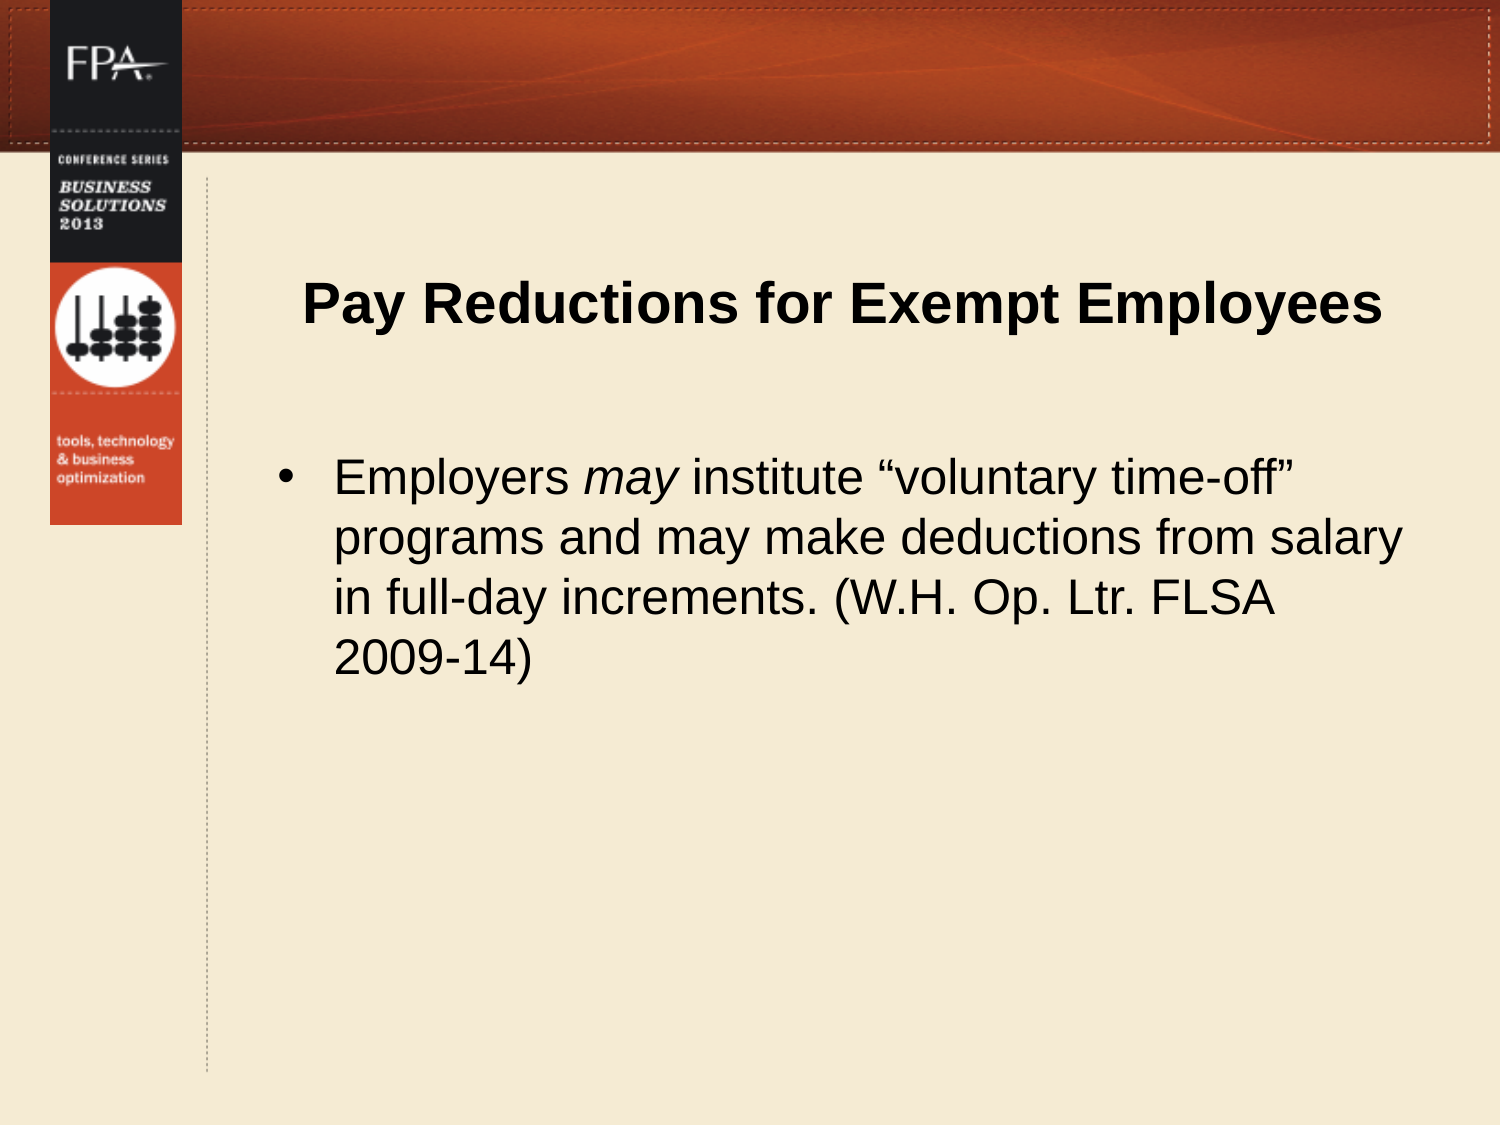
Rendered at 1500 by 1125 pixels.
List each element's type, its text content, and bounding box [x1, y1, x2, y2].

title Pay Reductions for Exempt Employees [262, 212, 1426, 388]
picture [0, 0, 1500, 1125]
list Employers may institute “voluntary time-off” programs and may make deductions from salary in full-day increments. (W.H. Op. Ltr. FLSA 2009-14) [262, 437, 1425, 1005]
